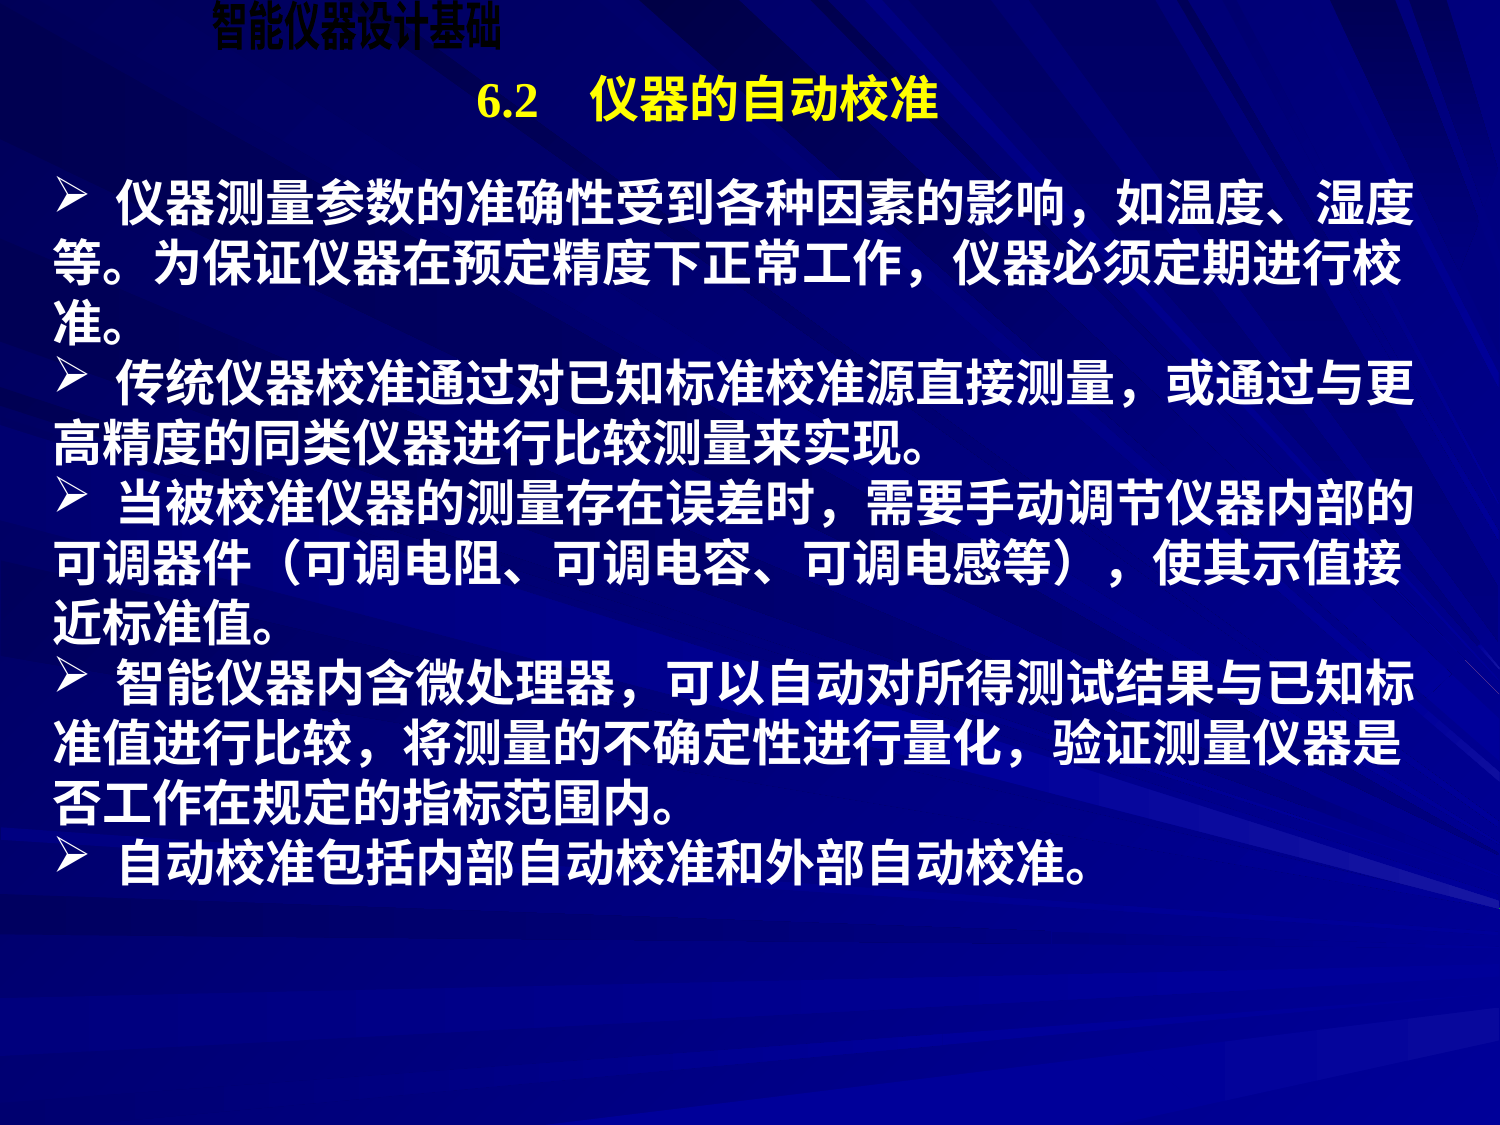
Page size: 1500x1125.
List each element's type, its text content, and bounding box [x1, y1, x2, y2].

text_box 仪器测量参数的准确性受到各种因素的影响，如温度、湿度等。为保证仪器在预定精度下正常工作，仪器必须定期进行校准。 传统仪器校准通过对已知标准校准源直接测量，或通过与更高精度的同类仪器进行比较测量来实现。 当被校准仪器的测量存在误差时，需要手动调节仪器内部的可调器件（可调电阻、可调电容、可调电感等），使其示值接近标准值。 智能仪器内含微处理器，可以自动对所得测试结果与已知标准值进行比较，将测量的不确定性进行量化，验证测量仪器是否工作在规定的指标范围内。 自动校准包括内部自动校准和外部自动校准。 [37, 163, 1436, 984]
text_box 6.2 仪器的自动校准 [461, 60, 988, 135]
